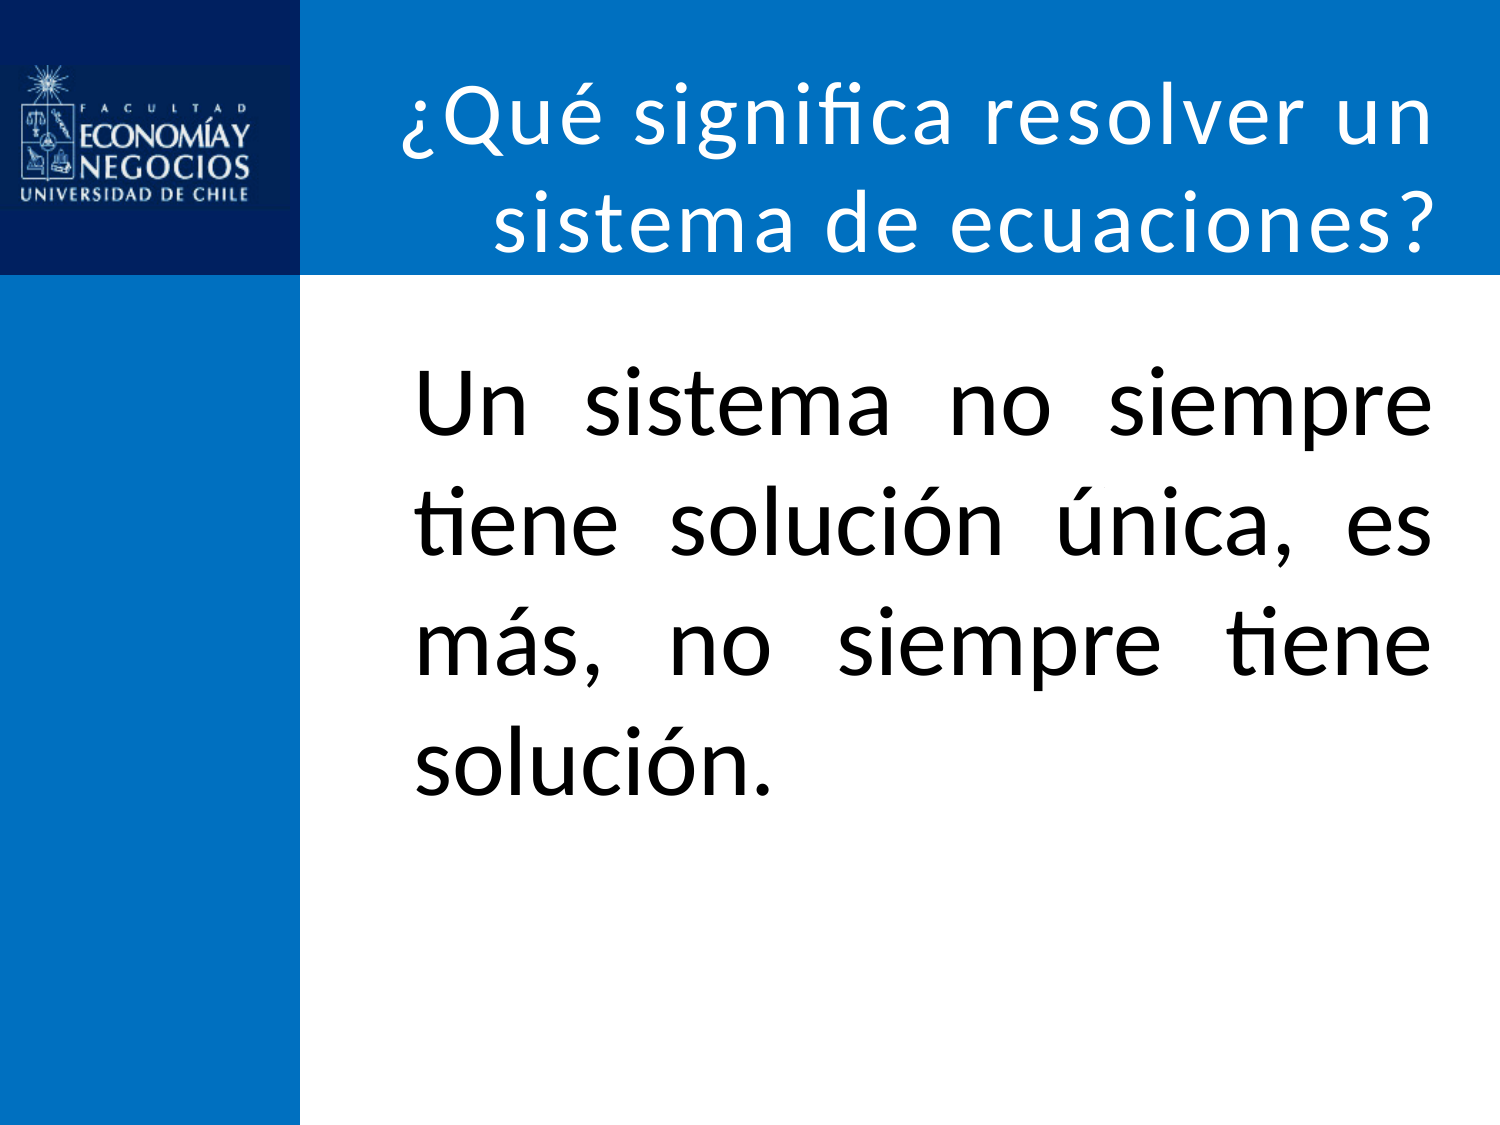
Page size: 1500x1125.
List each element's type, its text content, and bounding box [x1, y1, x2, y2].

text_box Un sistema no siempre tiene solución única, es más, no siempre tiene solución. [398, 328, 1450, 823]
picture [0, 64, 290, 211]
title ¿Qué significa resolver un sistema de ecuaciones? [281, 46, 1456, 279]
